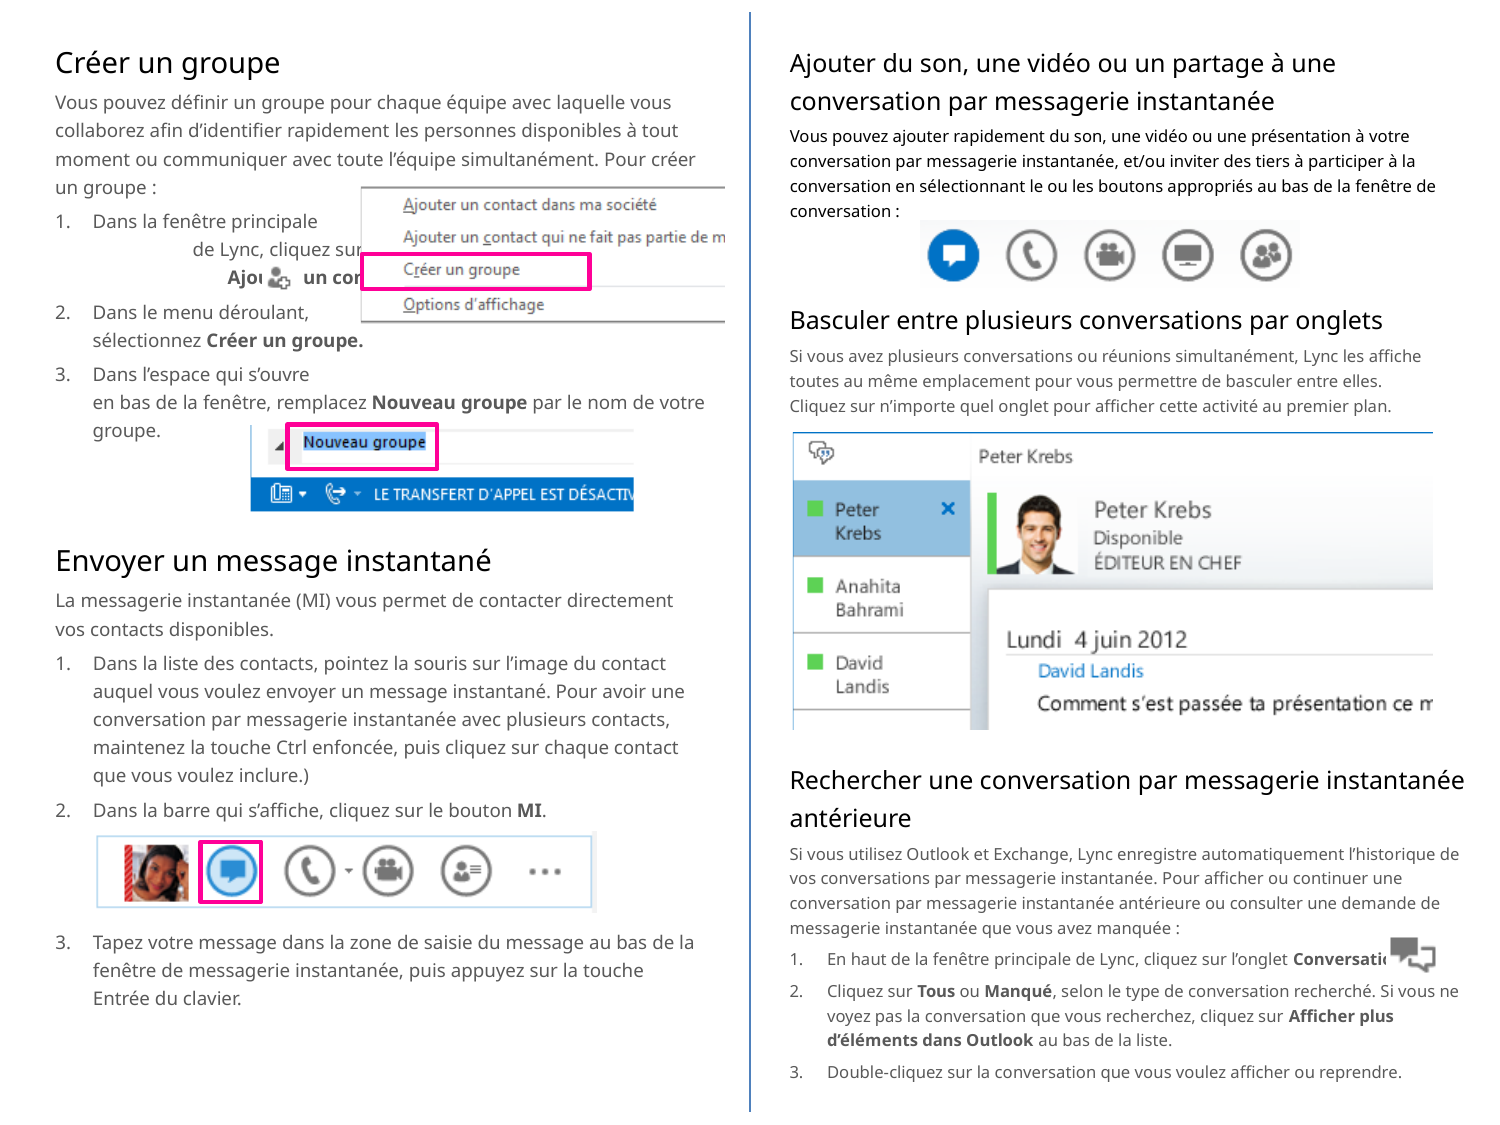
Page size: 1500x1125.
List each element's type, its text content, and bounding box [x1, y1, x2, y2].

picture [91, 830, 598, 913]
text_box Envoyer un message instantané La messagerie instantanée (MI) vous permet de contacter directement vos contacts disponibles. Dans la liste des contacts, pointez la souris sur l’image du contact auquel vous voulez envoyer un message instantané. Pour avoir une conversation par messagerie instantanée avec plusieurs contacts, maintenez la touche Ctrl enfoncée, puis cliquez sur chaque contact que vous voulez inclure.) Dans la barre qui s’affiche, cliquez sur le bouton MI. Tapez votre message dans la zone de saisie du message au bas de la fenêtre de messagerie instantanée, puis appuyez sur la touche Entrée du clavier. [40, 526, 713, 1052]
text_box Créer un groupe Vous pouvez définir un groupe pour chaque équipe avec laquelle vous collaborez afin d’identifier rapidement les personnes disponibles à tout moment ou communiquer avec toute l’équipe simultanément. Pour créer un groupe : Dans la fenêtre principale de Lync, cliquez sur le bouton Ajouter un contact. Dans le menu déroulant, sélectionnez Créer un groupe. Dans l’espace qui s’ouvre en bas de la fenêtre, remplacez Nouveau groupe par le nom de votre groupe. [40, 36, 728, 449]
text_box Rechercher une conversation par messagerie instantanée antérieure Si vous utilisez Outlook et Exchange, Lync enregistre automatiquement l’historique de vos conversations par messagerie instantanée. Pour afficher ou continuer une conversation par messagerie instantanée antérieure ou consulter une demande de messagerie instantanée que vous avez manquée : En haut de la fenêtre principale de Lync, cliquez sur l’onglet Conversations. Cliquez sur Tous ou Manqué, selon le type de conversation recherché. Si vous ne voyez pas la conversation que vous recherchez, cliquez sur Afficher plus d’éléments dans Outlook au bas de la liste. Double-cliquez sur la conversation que vous voulez afficher ou reprendre. [774, 749, 1484, 1089]
picture [360, 186, 726, 326]
picture [920, 220, 1301, 288]
text_box Ajouter du son, une vidéo ou un partage à une conversation par messagerie instantanée Vous pouvez ajouter rapidement du son, une vidéo ou une présentation à votre conversation par messagerie instantanée, et/ou inviter des tiers à participer à la conversation en sélectionnant le ou les boutons appropriés au bas de la fenêtre de conversation : [774, 32, 1475, 229]
text_box Basculer entre plusieurs conversations par onglets Si vous avez plusieurs conversations ou réunions simultanément, Lync les affiche toutes au même emplacement pour vous permettre de basculer entre elles. Cliquez sur n’importe quel onglet pour afficher cette activité au premier plan. [774, 289, 1450, 424]
picture [792, 432, 1434, 730]
picture [261, 264, 300, 304]
picture [1386, 933, 1439, 976]
picture [250, 425, 634, 513]
